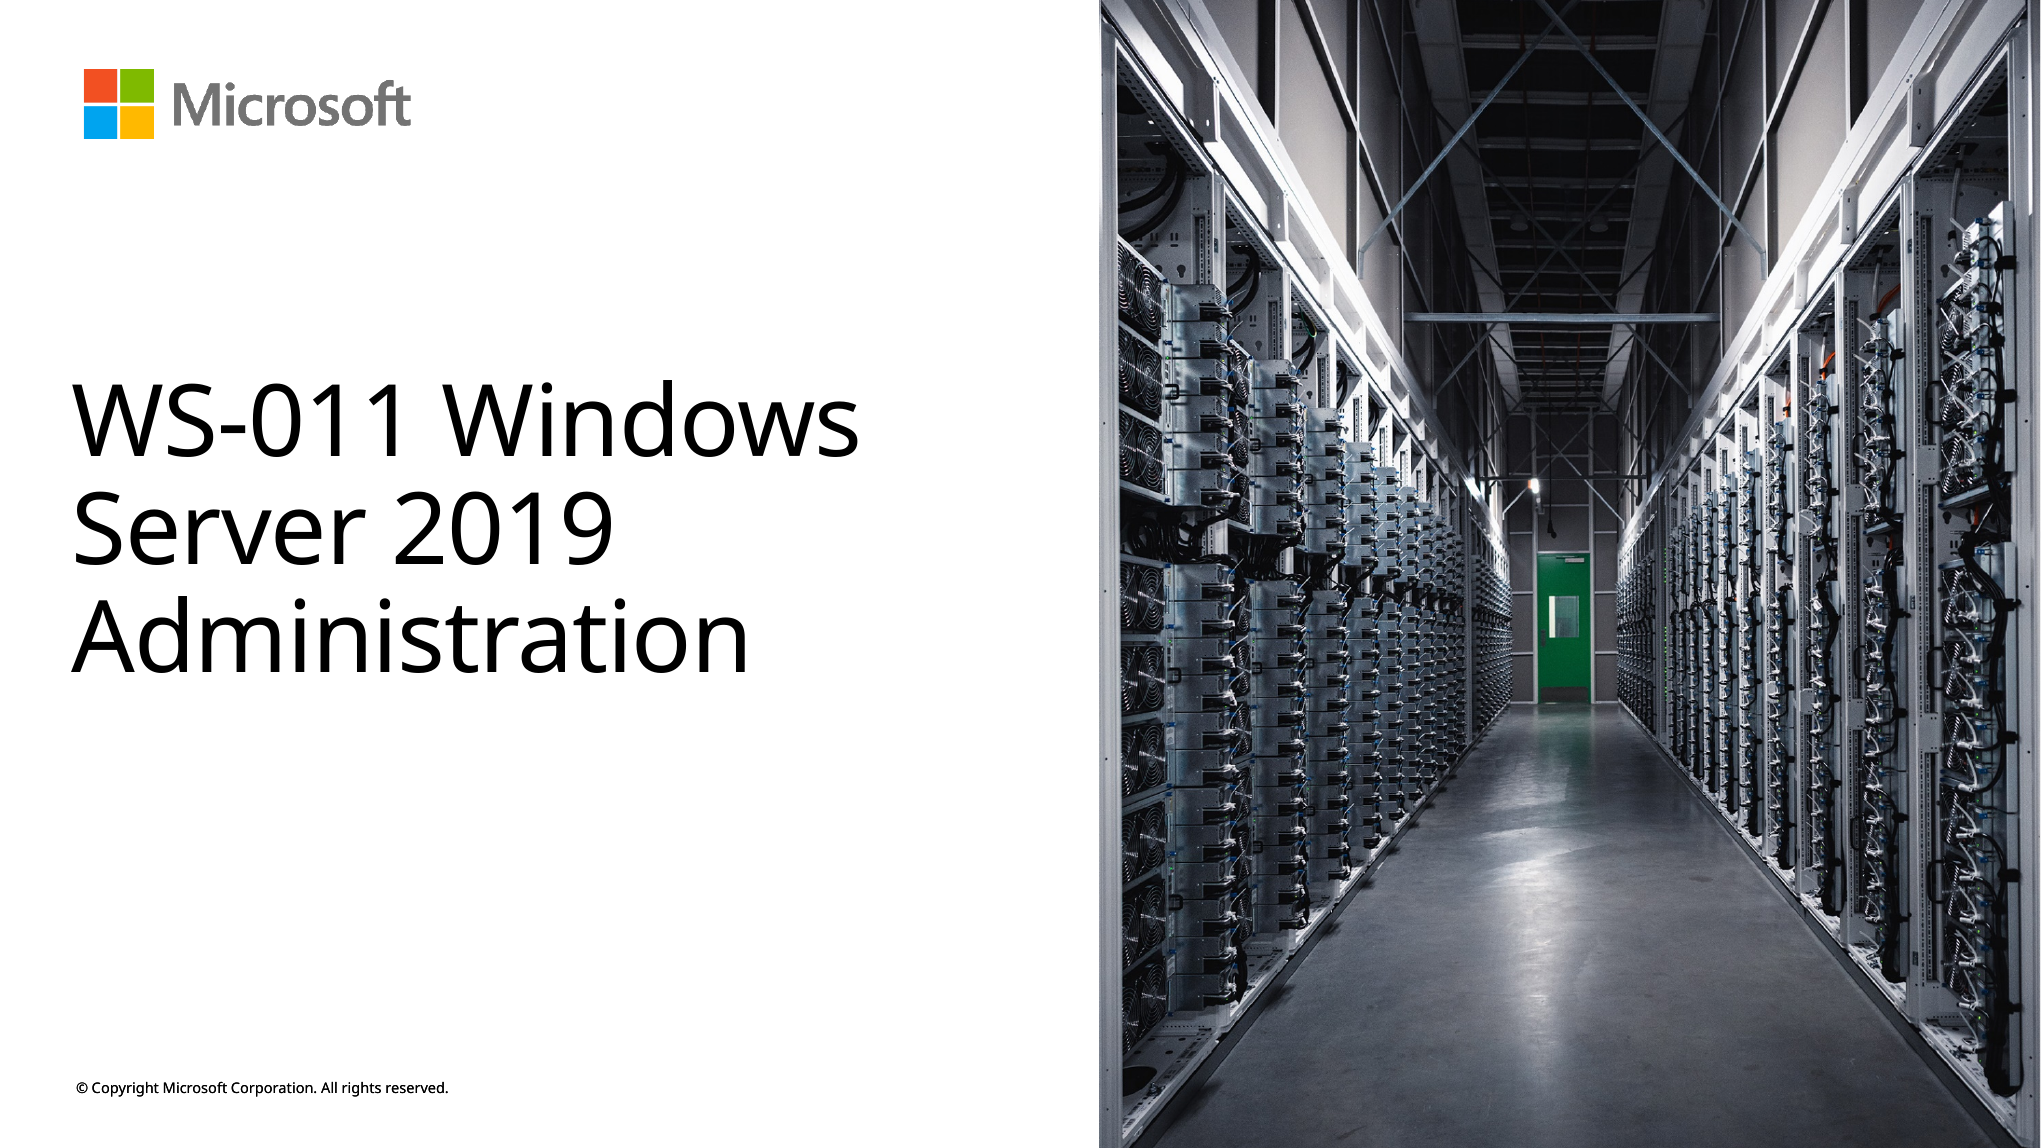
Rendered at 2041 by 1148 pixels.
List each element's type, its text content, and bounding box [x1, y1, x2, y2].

picture [1099, 0, 2041, 1148]
picture [14, 0, 480, 209]
title WS-011 Windows Server 2019 Administration [71, 423, 981, 724]
